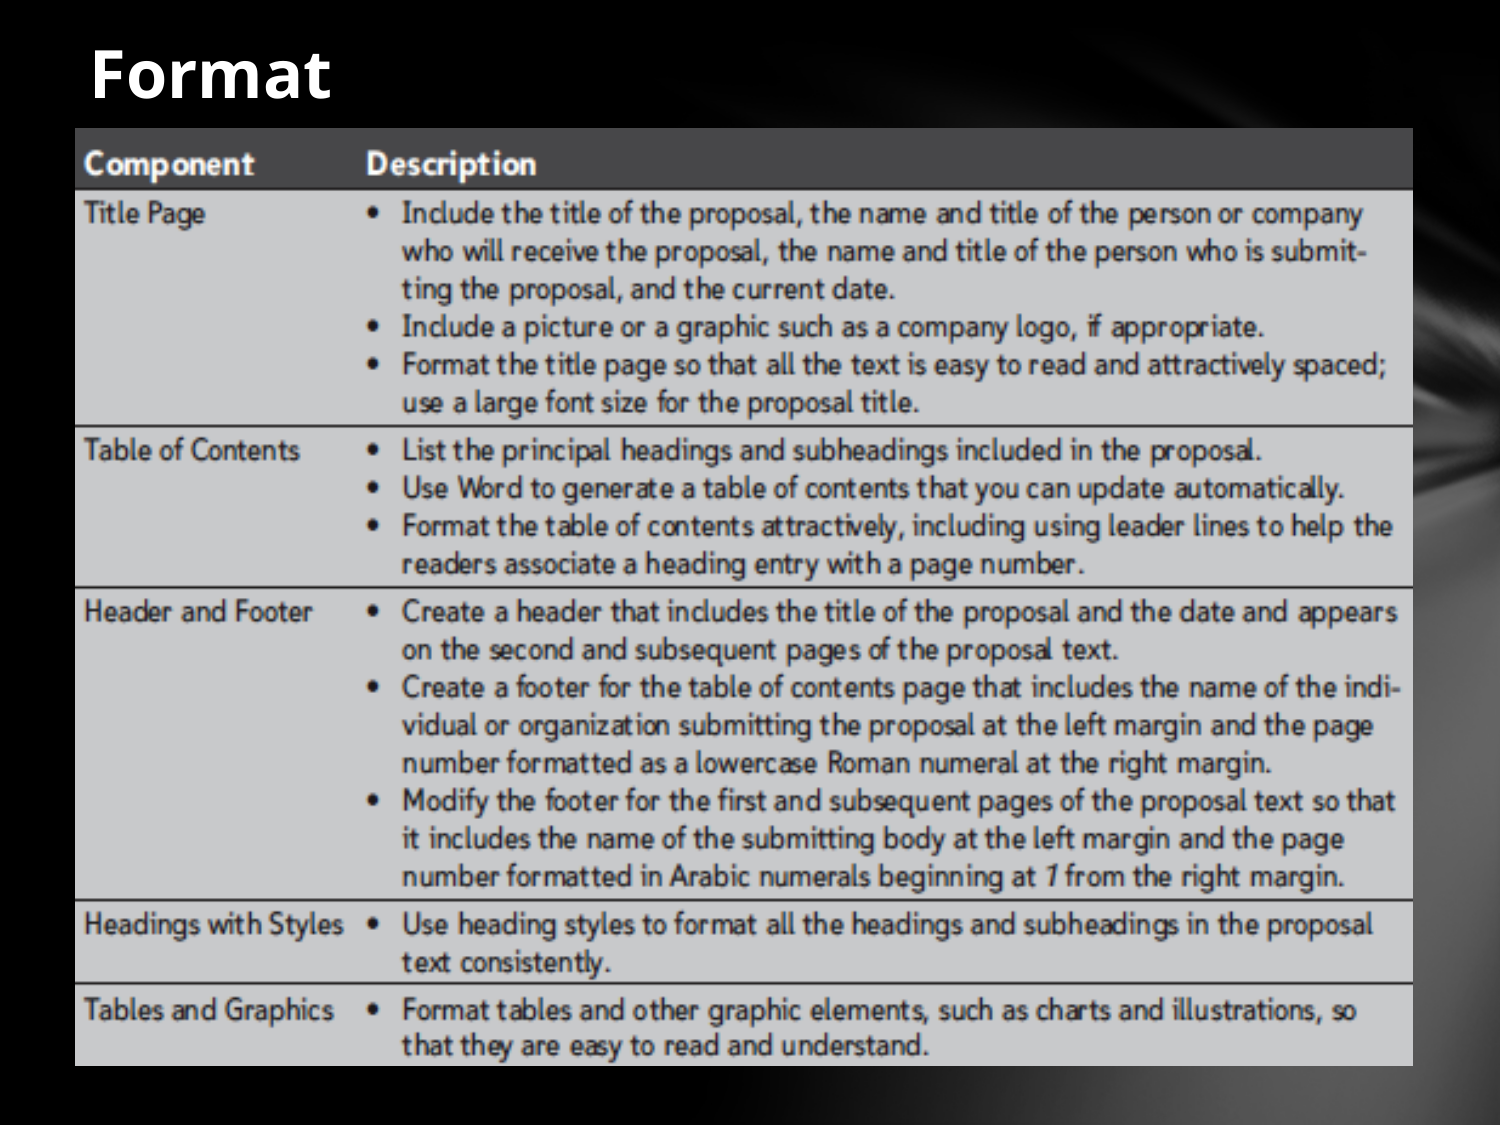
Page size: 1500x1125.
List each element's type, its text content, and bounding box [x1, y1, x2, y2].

text_box Format [74, 24, 1113, 120]
picture [74, 128, 1413, 1067]
